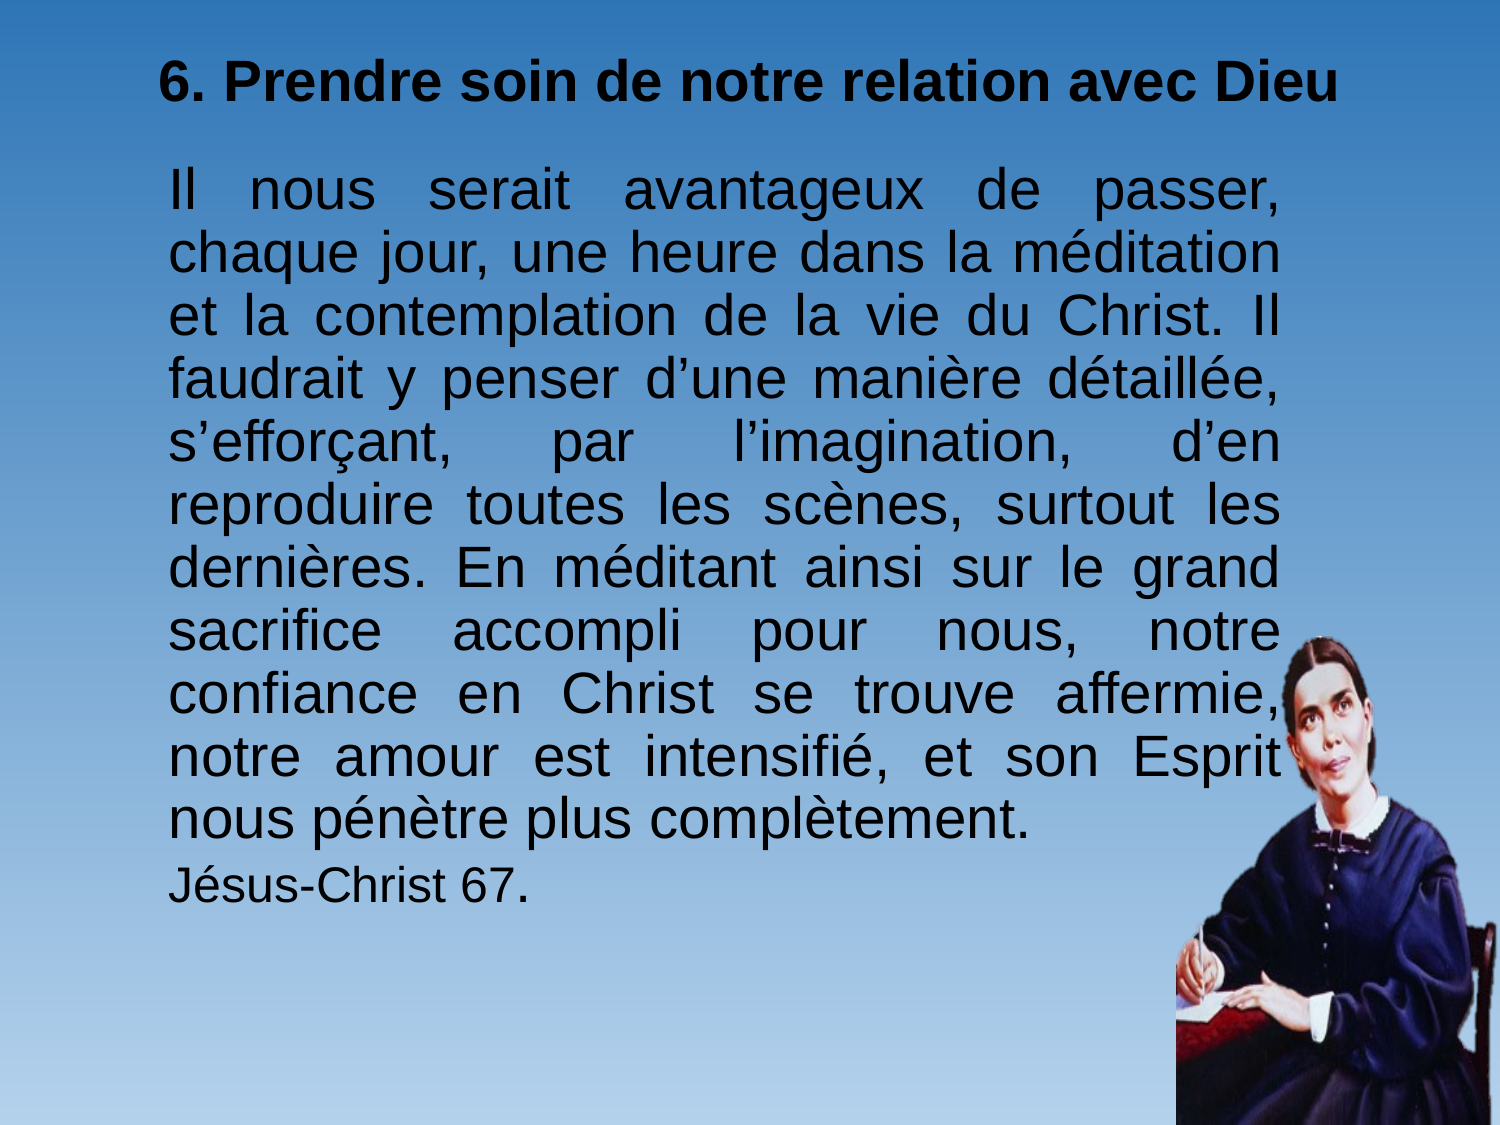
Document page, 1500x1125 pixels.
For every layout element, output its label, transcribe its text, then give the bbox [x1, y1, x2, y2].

list Il nous serait avantageux de passer, chaque jour, une heure dans la méditation et la contemplation de la vie du Christ. Il faudrait y penser d’une manière détaillée, s’efforçant, par l’imagination, d’en reproduire toutes les scènes, surtout les dernières. En méditant ainsi sur le grand sacrifice accompli pour nous, notre confiance en Christ se trouve affermie, notre amour est intensifié, et son Esprit nous pénètre plus complètement. Jésus-Christ 67. [153, 151, 1298, 990]
text_box 6. Prendre soin de notre relation avec Dieu [0, 35, 1500, 121]
picture [1176, 636, 1500, 1125]
